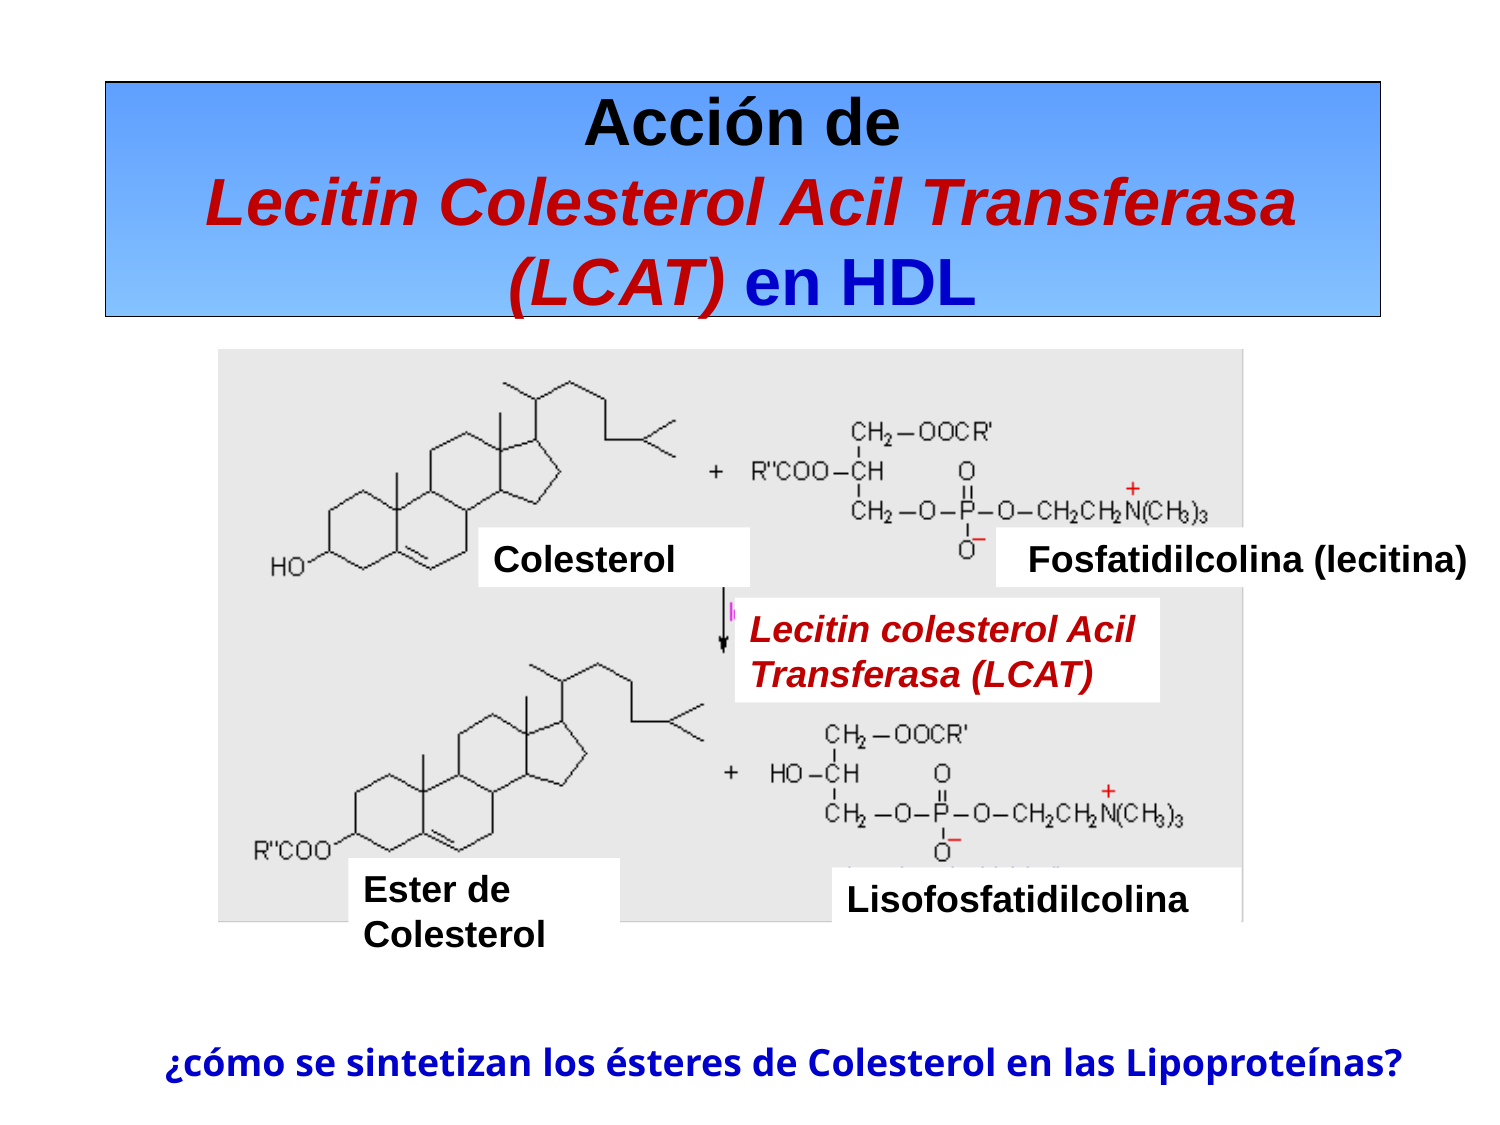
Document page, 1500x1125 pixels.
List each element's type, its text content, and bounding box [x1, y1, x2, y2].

title Acción de Lecitin Colesterol Acil Transferasa (LCAT) en HDL [105, 81, 1381, 317]
text_box ¿cómo se sintetizan los ésteres de Colesterol en las Lipoproteínas? [150, 1031, 1419, 1091]
picture [218, 349, 1247, 924]
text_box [348, 527, 1500, 994]
